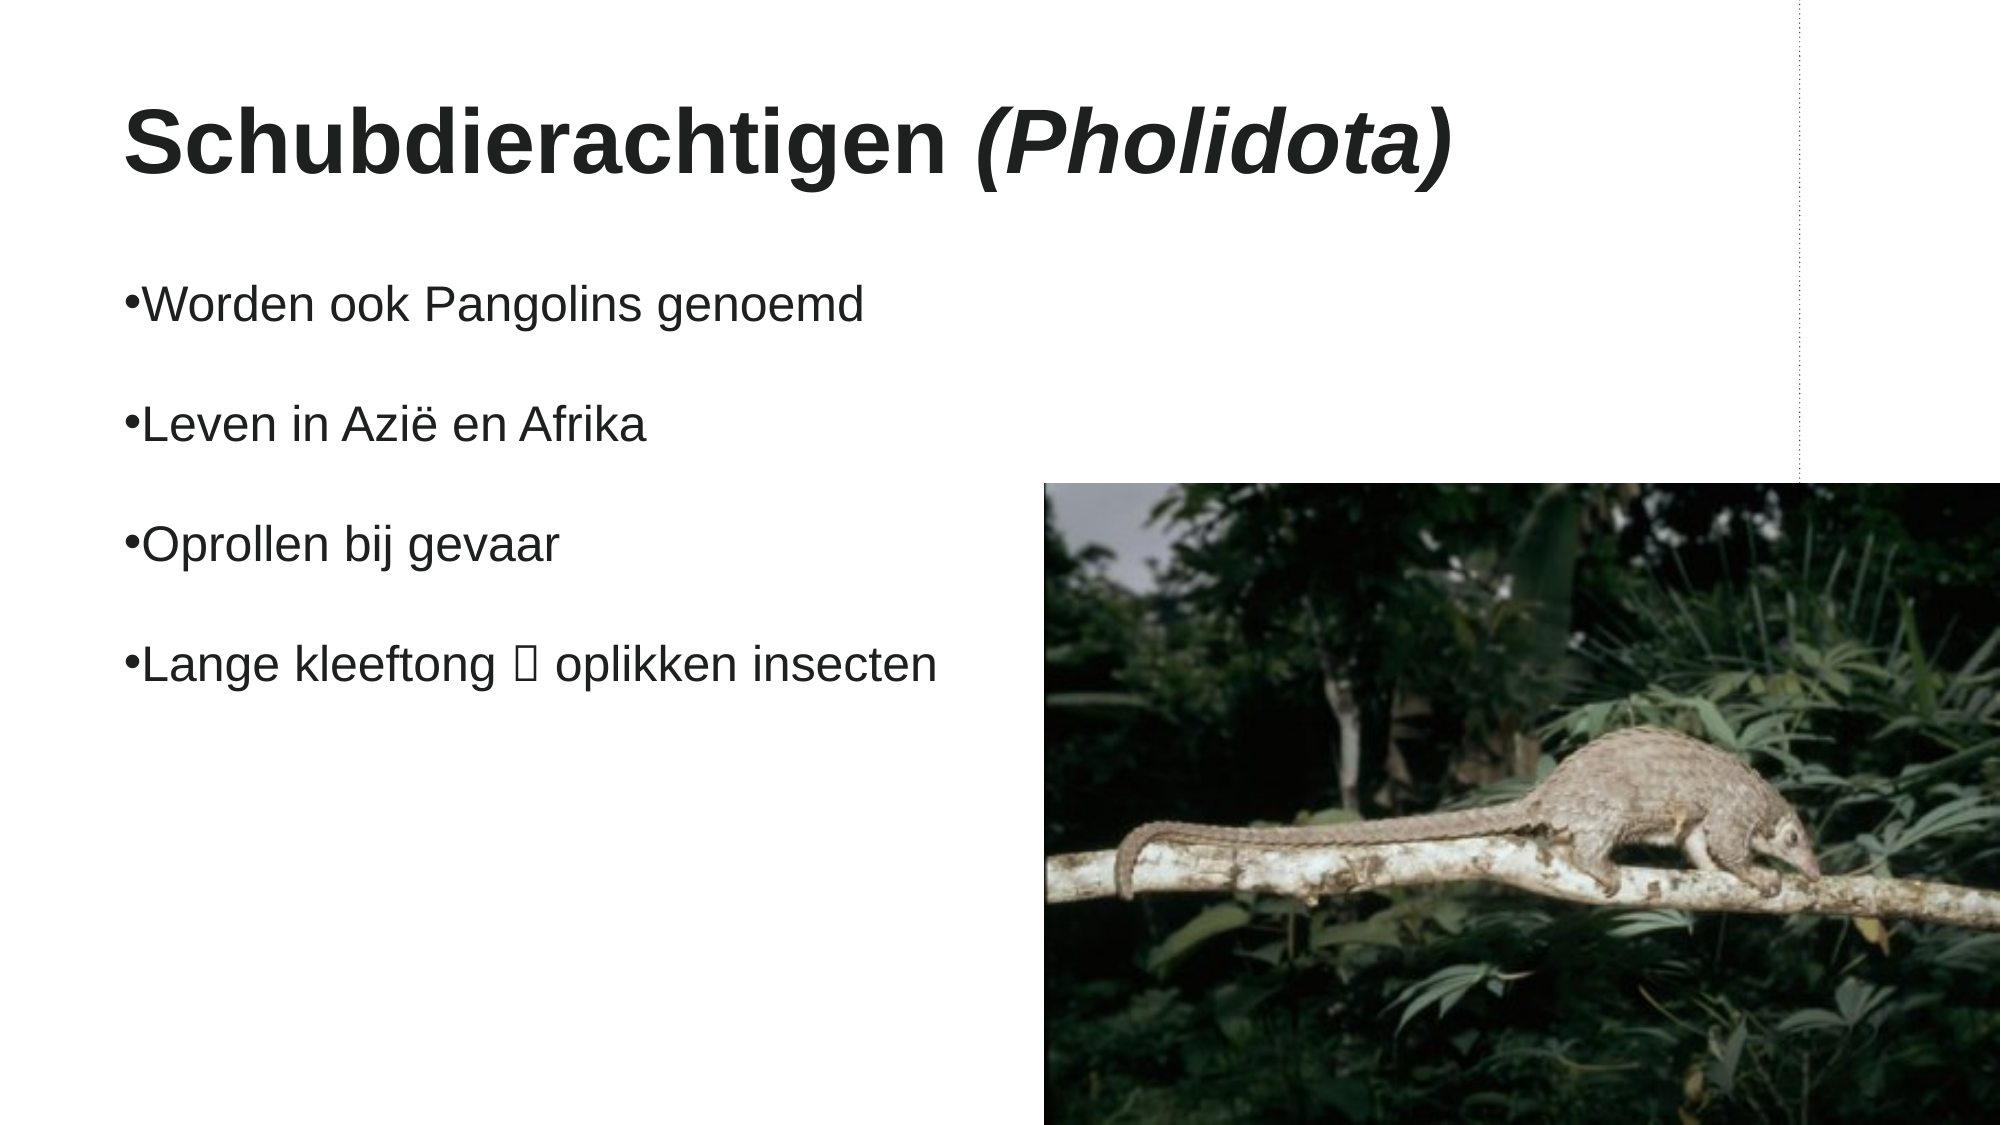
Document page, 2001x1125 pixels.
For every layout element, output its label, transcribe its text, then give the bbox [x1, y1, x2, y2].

list Worden ook Pangolins genoemd Leven in Azië en Afrika Oprollen bij gevaar Lange kleeftong  oplikken insecten [124, 271, 1394, 986]
picture [1044, 0, 2001, 1125]
title Schubdierachtigen (Pholidota) [124, 94, 1607, 272]
